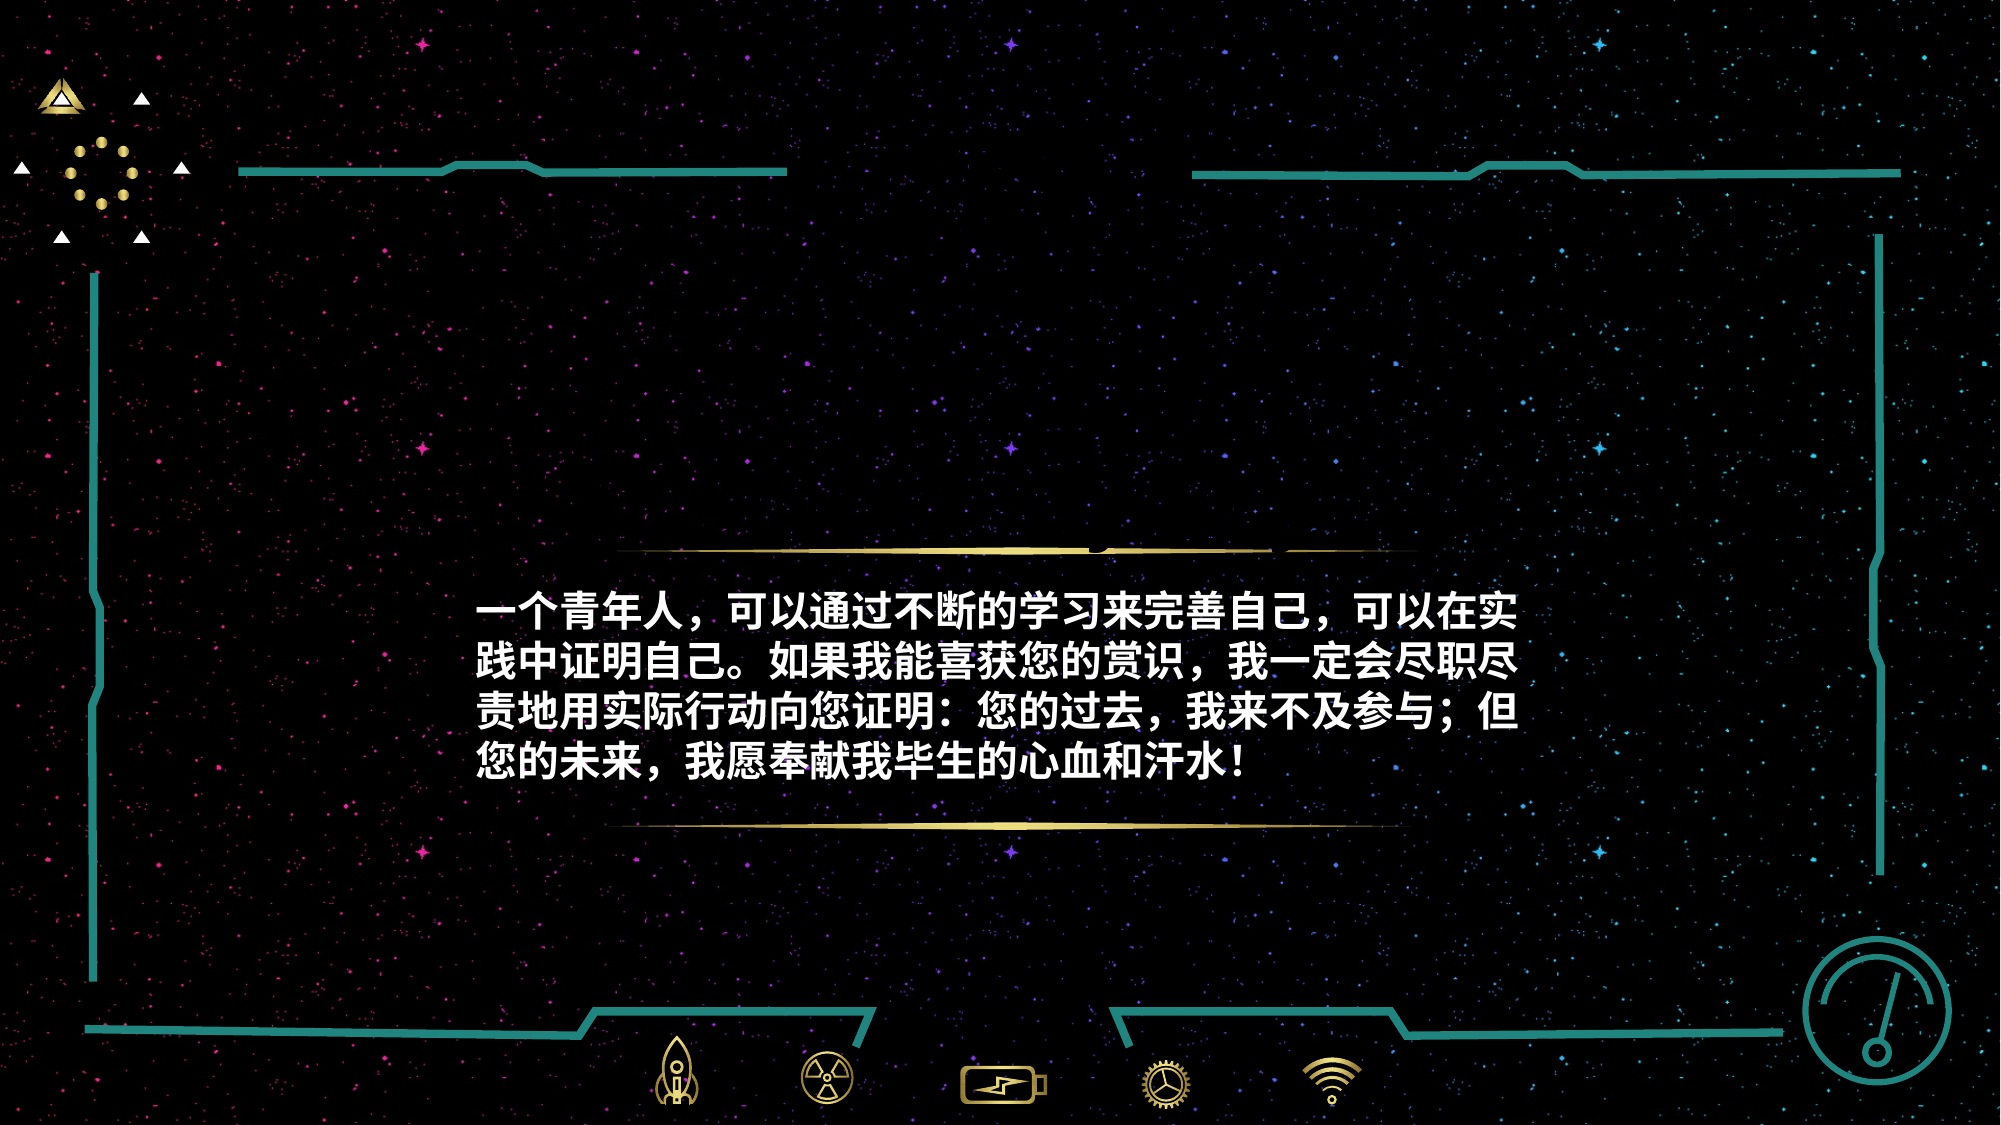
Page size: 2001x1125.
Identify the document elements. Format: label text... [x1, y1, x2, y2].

text_box [1113, 1010, 1784, 1048]
text_box [11, 159, 33, 175]
text_box [1327, 1094, 1337, 1105]
text_box [800, 1051, 854, 1105]
text_box [73, 144, 87, 159]
text_box [1309, 1067, 1356, 1080]
text_box [1322, 1085, 1343, 1092]
text_box [91, 272, 101, 982]
text_box [116, 144, 131, 159]
text_box [94, 197, 109, 211]
text_box [1315, 1075, 1350, 1086]
text_box [73, 188, 87, 202]
text_box I want to say to you [575, 432, 1446, 577]
text_box [94, 135, 109, 150]
text_box [1192, 164, 1901, 178]
text_box 一个青年人，可以通过不断的学习来完善自己，可以在实践中证明自己。如果我能喜获您的赏识，我一定会尽职尽责地用实际行动向您证明：您的过去，我来不及参与；但您的未来，我愿奉献我毕生的心血和汗水！ [461, 577, 1560, 838]
text_box Concluding remarks [783, 188, 1355, 304]
picture [0, 0, 2001, 1125]
text_box [131, 90, 153, 106]
text_box [1302, 1057, 1363, 1074]
text_box [655, 1035, 699, 1106]
text_box [51, 228, 73, 244]
text_box [63, 166, 78, 181]
text_box [125, 166, 140, 181]
text_box [170, 159, 193, 175]
text_box 结束语 [888, 123, 1094, 188]
text_box [84, 1010, 873, 1048]
text_box [1872, 234, 1882, 876]
text_box [131, 228, 153, 244]
text_box [1802, 935, 1952, 1086]
text_box [1141, 1060, 1191, 1110]
text_box [960, 1065, 1048, 1105]
text_box [238, 164, 787, 174]
text_box [116, 188, 131, 202]
